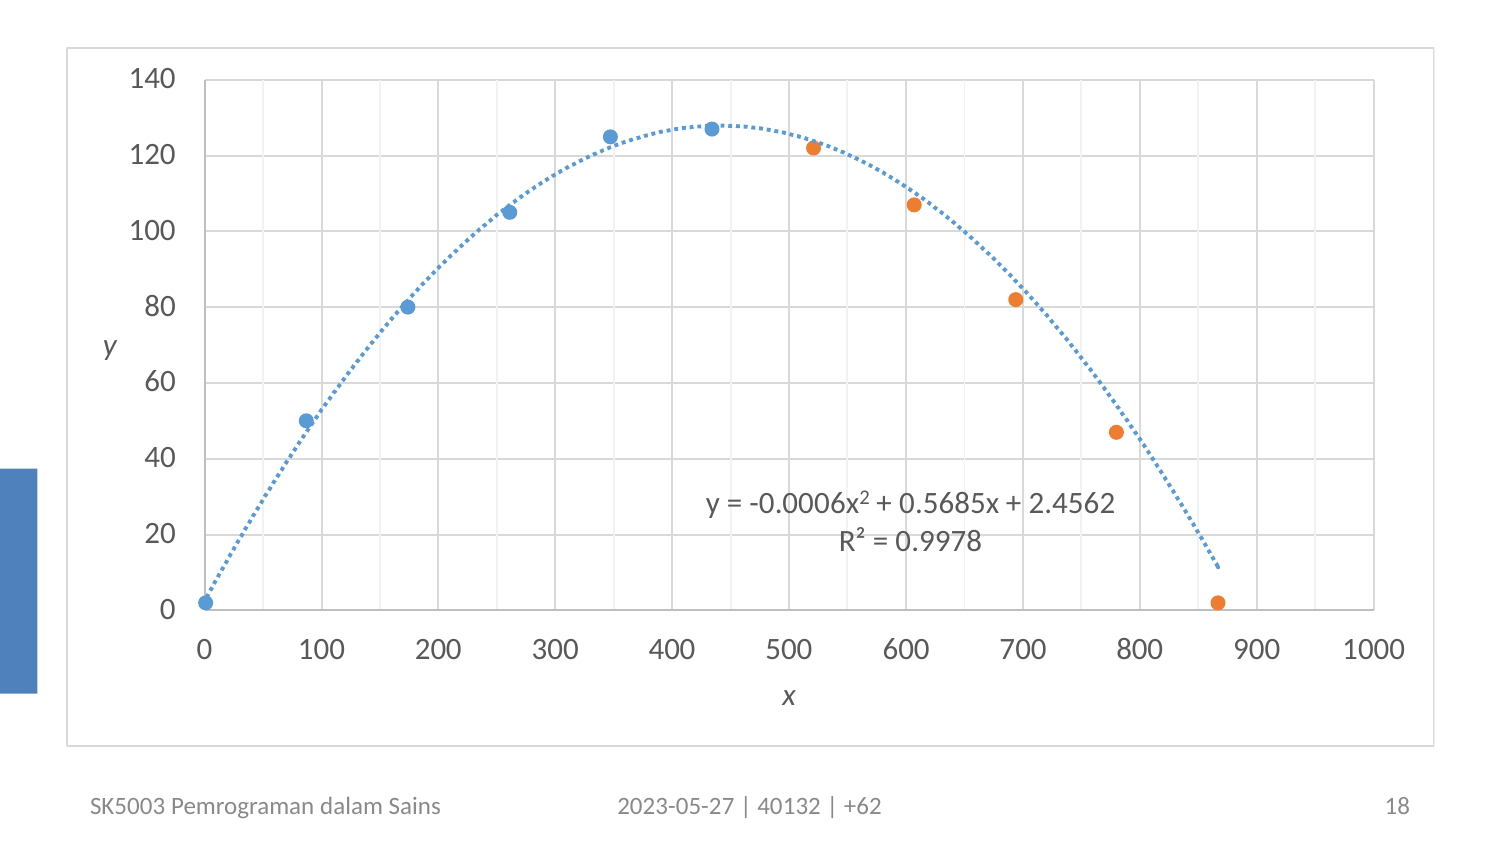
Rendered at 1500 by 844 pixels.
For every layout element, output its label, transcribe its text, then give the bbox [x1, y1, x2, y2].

picture [65, 46, 1435, 748]
slide_number SK5003 Pemrograman dalam Sains [75, 782, 463, 827]
footer 2023-05-27 | 40132 | +62 [512, 782, 988, 827]
slide_number 18 [1074, 782, 1425, 827]
